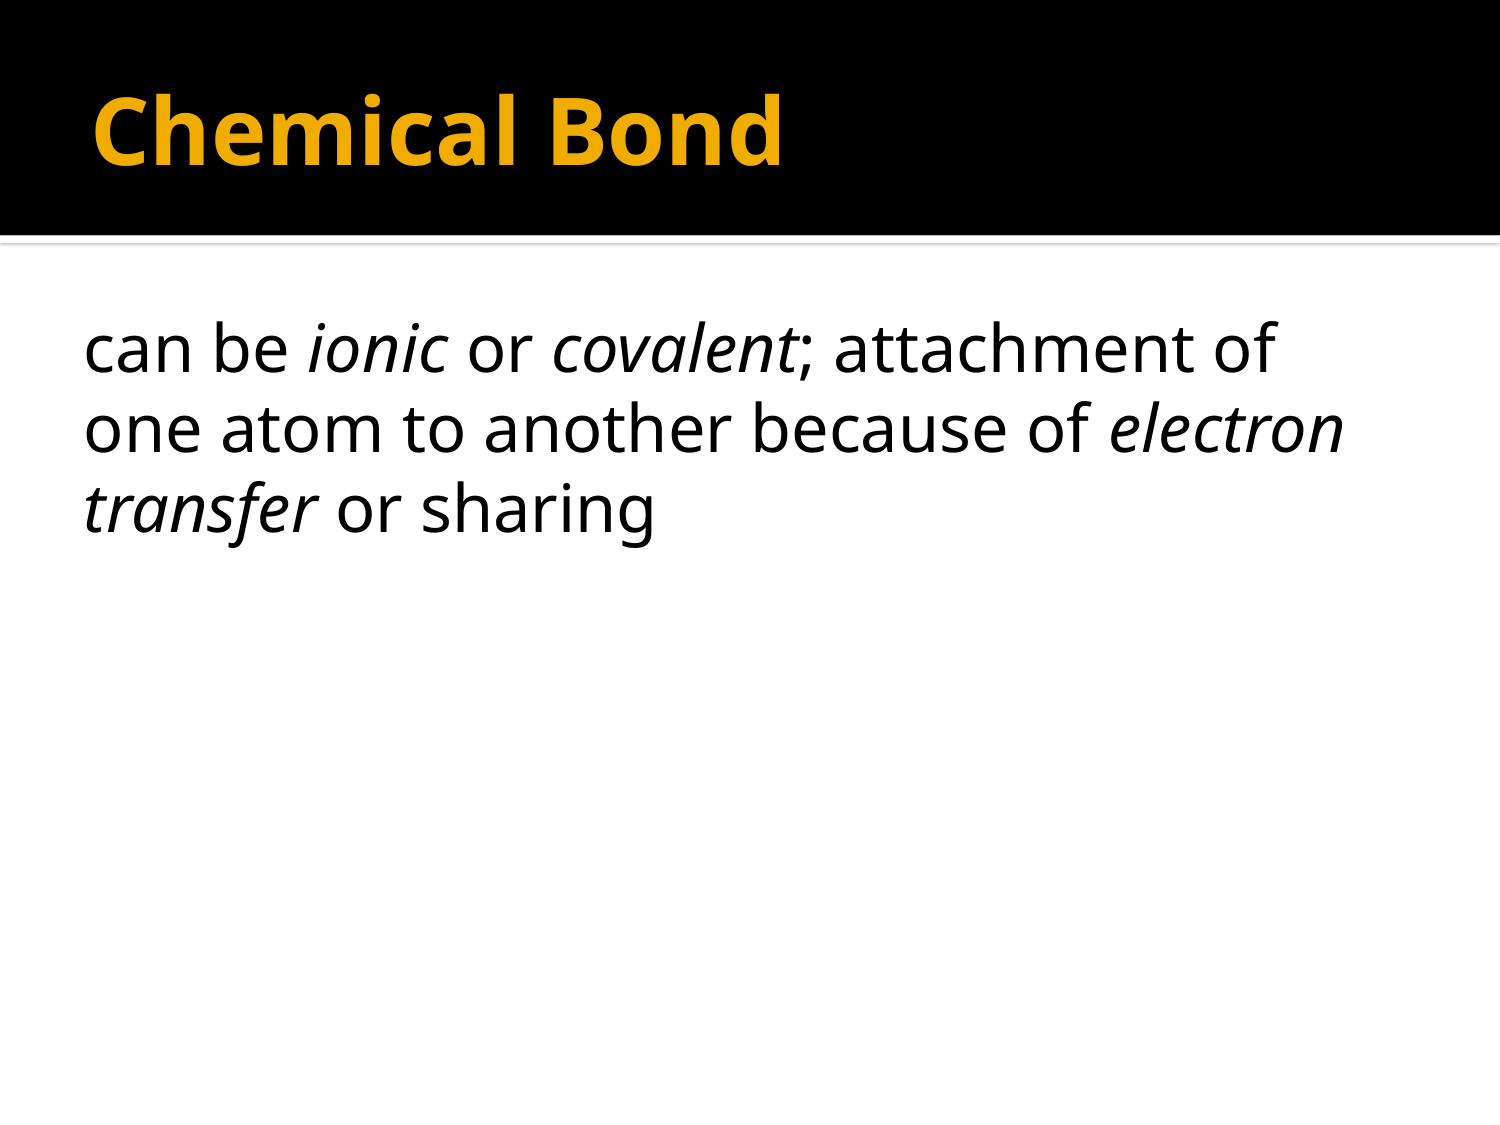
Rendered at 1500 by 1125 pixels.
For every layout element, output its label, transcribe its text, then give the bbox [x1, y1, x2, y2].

list can be ionic or covalent; attachment of one atom to another because of electron transfer or sharing [75, 291, 1425, 1050]
title Chemical Bond [75, 25, 1425, 231]
